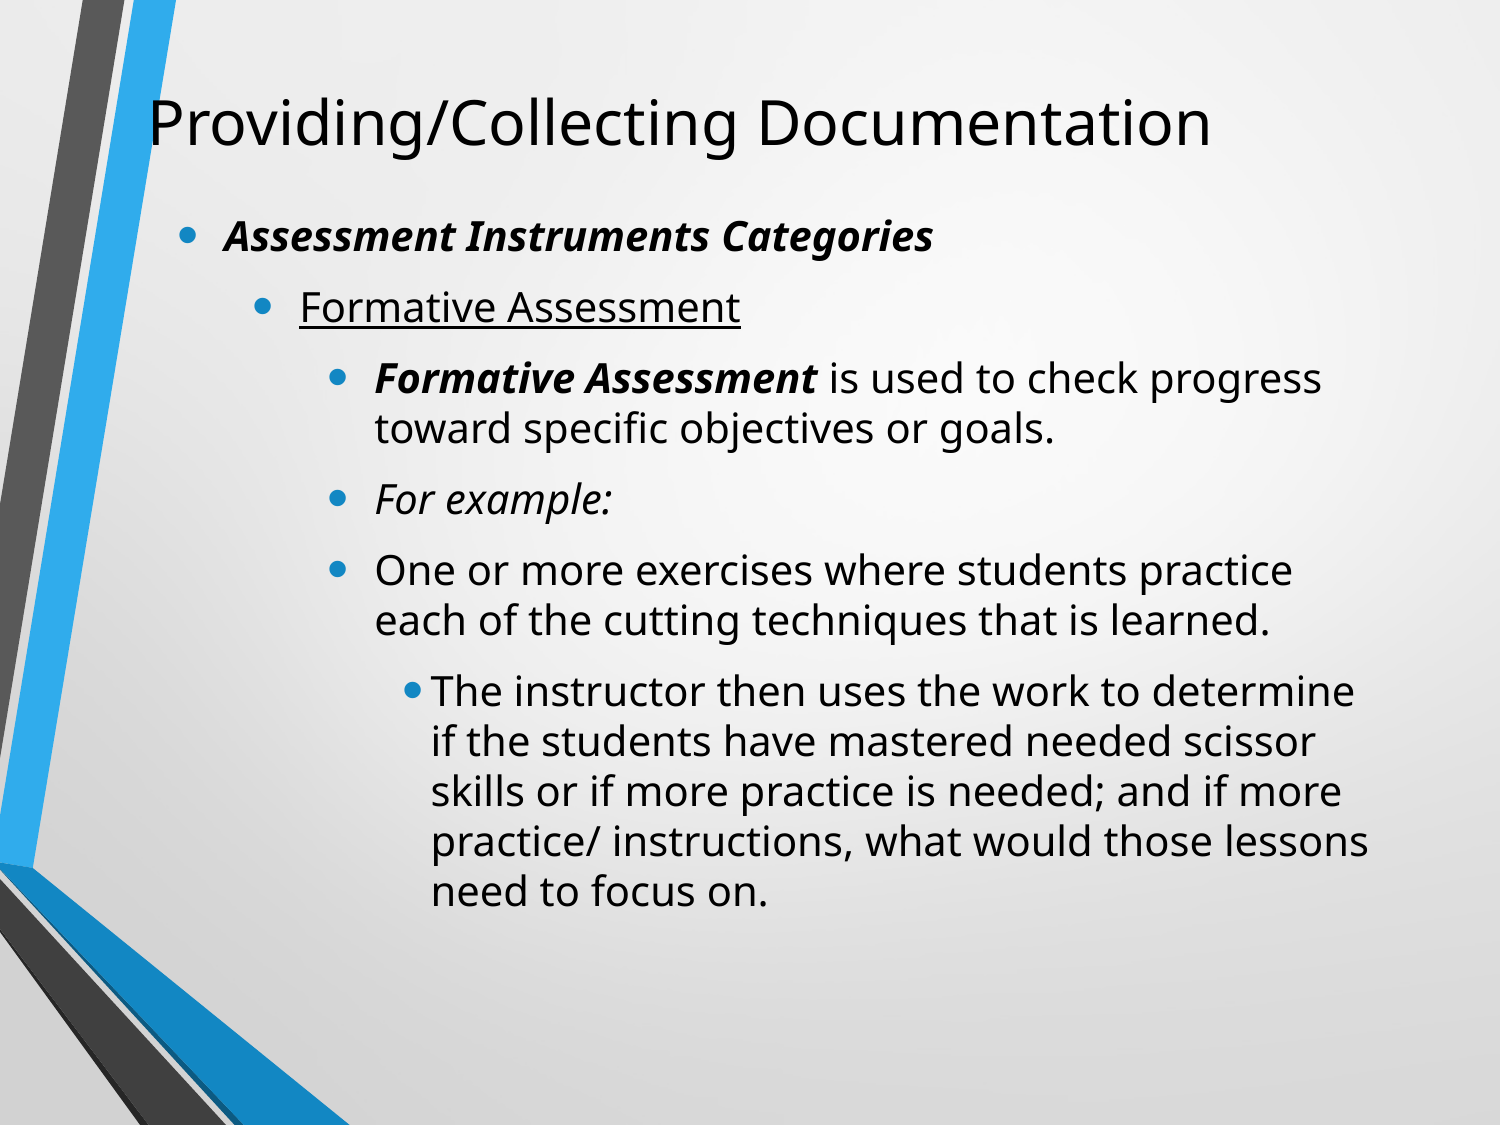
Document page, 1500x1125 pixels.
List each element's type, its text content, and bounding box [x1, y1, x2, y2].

title Providing/Collecting Documentation [125, 12, 1238, 230]
list Assessment Instruments Categories Formative Assessment Formative Assessment is used to check progress toward specific objectives or goals. For example: One or more exercises where students practice each of the cutting techniques that is learned. The instructor then uses the work to determine if the students have mastered needed scissor skills or if more practice is needed; and if more practice/ instructions, what would those lessons need to focus on. [162, 99, 1400, 1025]
